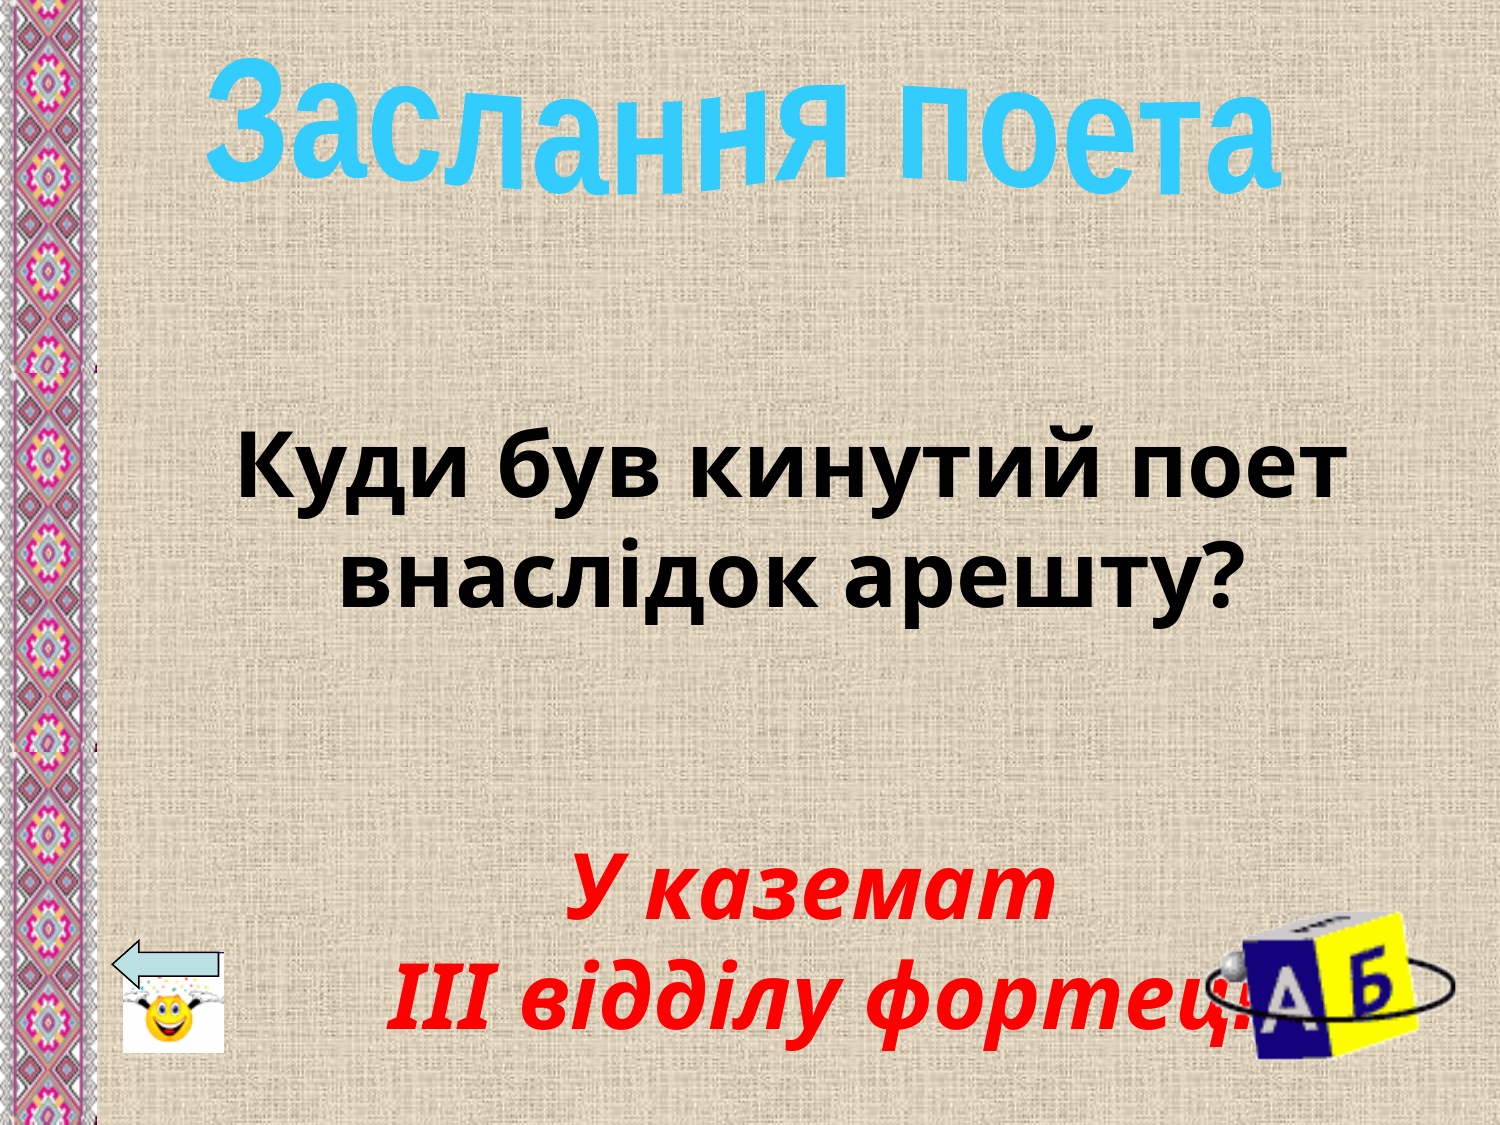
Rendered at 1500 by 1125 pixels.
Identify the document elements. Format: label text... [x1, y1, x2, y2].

text_box [128, 940, 139, 950]
text_box Куди був кинутий поет внаслідок арешту? [117, 421, 1468, 610]
picture [0, 0, 1500, 1125]
text_box [112, 959, 118, 970]
text_box У каземат ІІІ відділу фортеці [149, 843, 1500, 1032]
